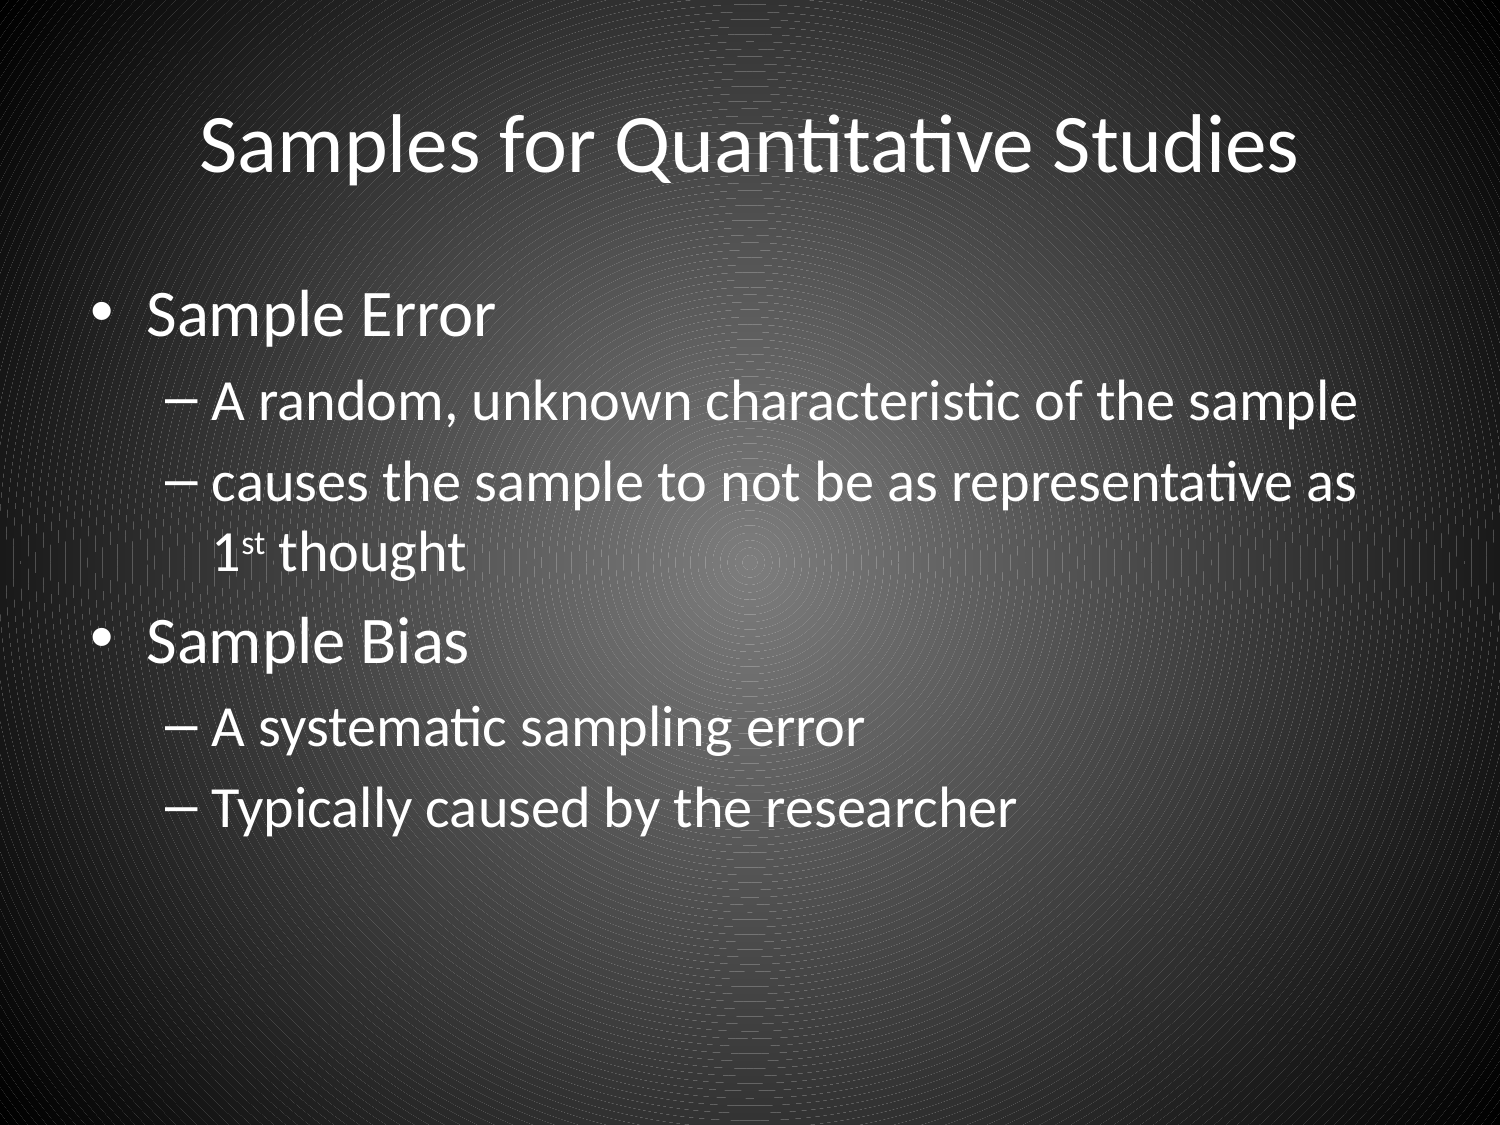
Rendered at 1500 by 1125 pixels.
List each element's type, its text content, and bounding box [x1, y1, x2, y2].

list Sample Error A random, unknown characteristic of the sample causes the sample to not be as representative as 1st thought Sample Bias A systematic sampling error Typically caused by the researcher [75, 262, 1425, 1005]
title Samples for Quantitative Studies [75, 45, 1425, 233]
